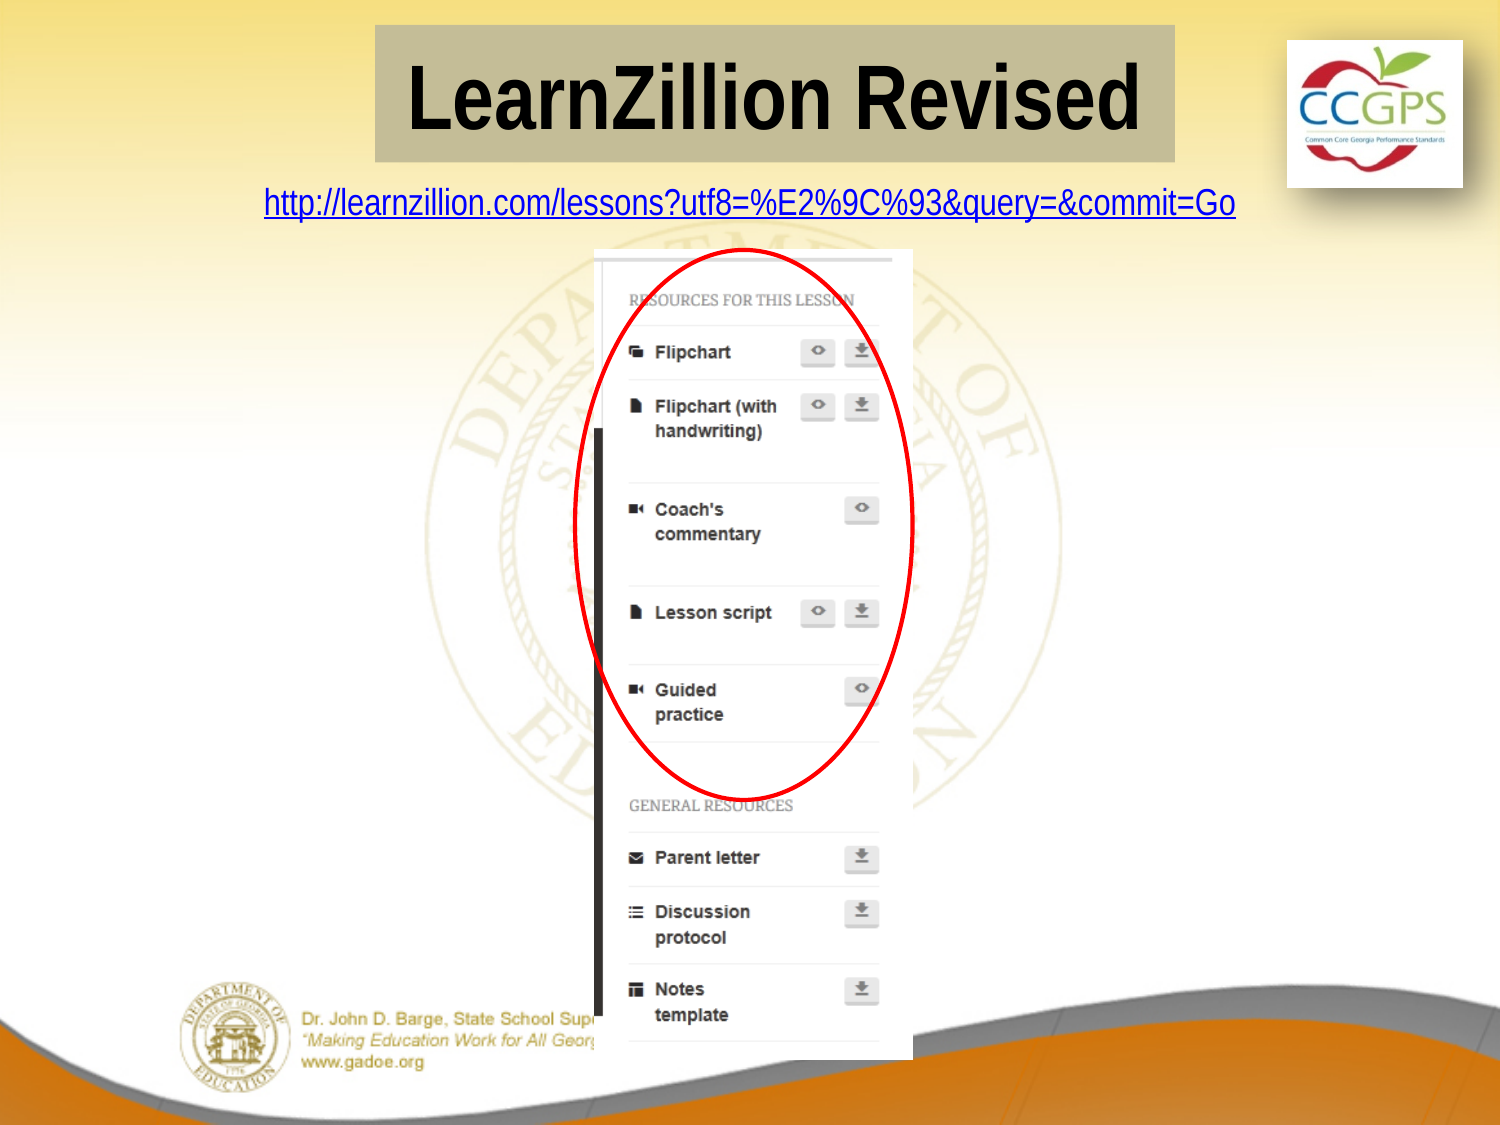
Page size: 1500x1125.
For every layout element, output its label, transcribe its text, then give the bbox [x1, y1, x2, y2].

picture [0, 0, 1500, 1125]
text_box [574, 249, 913, 1060]
text_box LearnZillion Revised [375, 24, 1175, 163]
text_box http://learnzillion.com/lessons?utf8=%E2%9C%93&query=&commit=Go [74, 164, 1425, 238]
